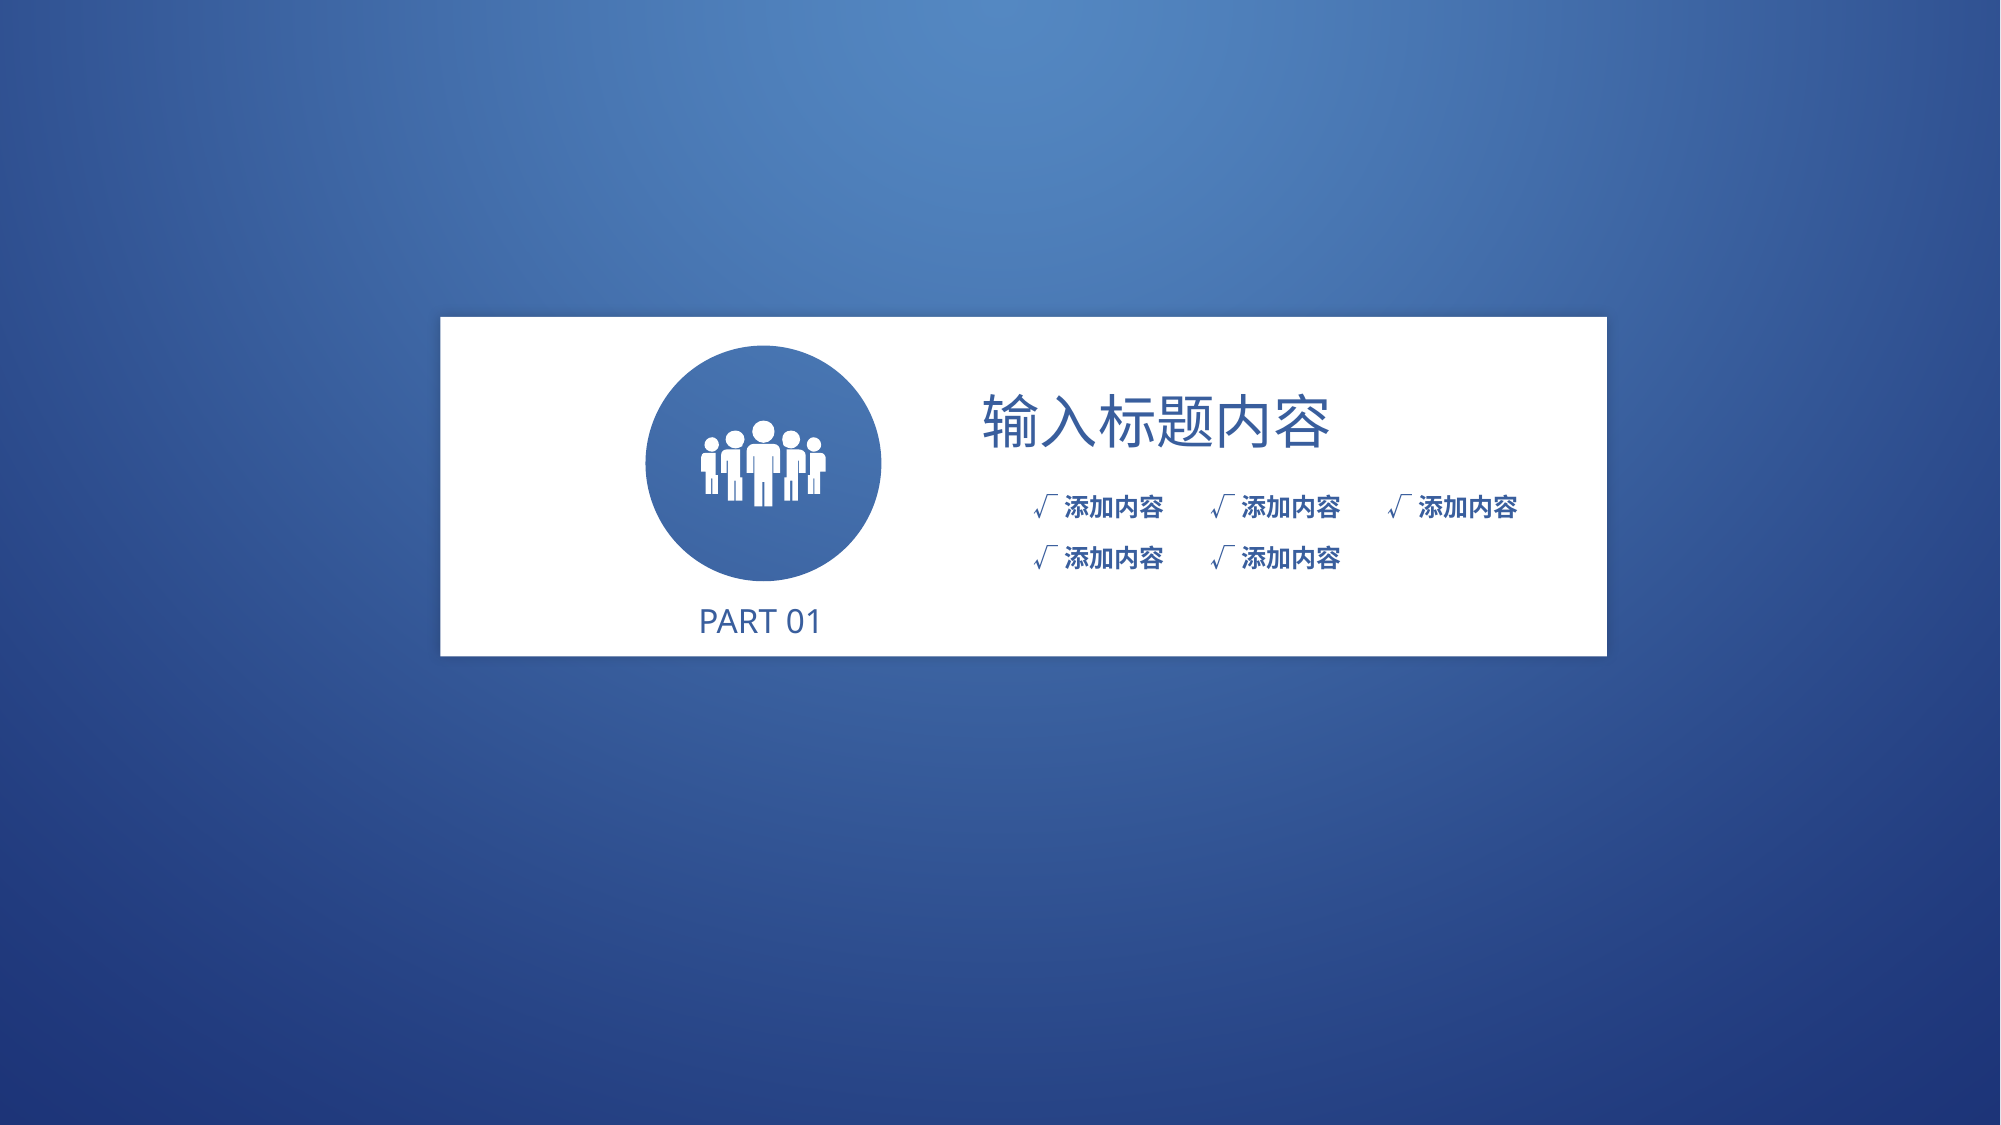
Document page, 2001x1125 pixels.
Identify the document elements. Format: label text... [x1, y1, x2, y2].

text_box 输入标题内容 [967, 377, 1577, 463]
text_box √添加内容 [1023, 538, 1200, 578]
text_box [645, 345, 882, 582]
text_box √添加内容 [1200, 486, 1363, 527]
text_box [439, 316, 1608, 657]
text_box PART 01 [698, 600, 847, 640]
picture [0, 0, 2001, 1125]
text_box √添加内容 [1200, 538, 1403, 578]
text_box √添加内容 [1023, 486, 1200, 527]
text_box √添加内容 [1378, 486, 1547, 527]
